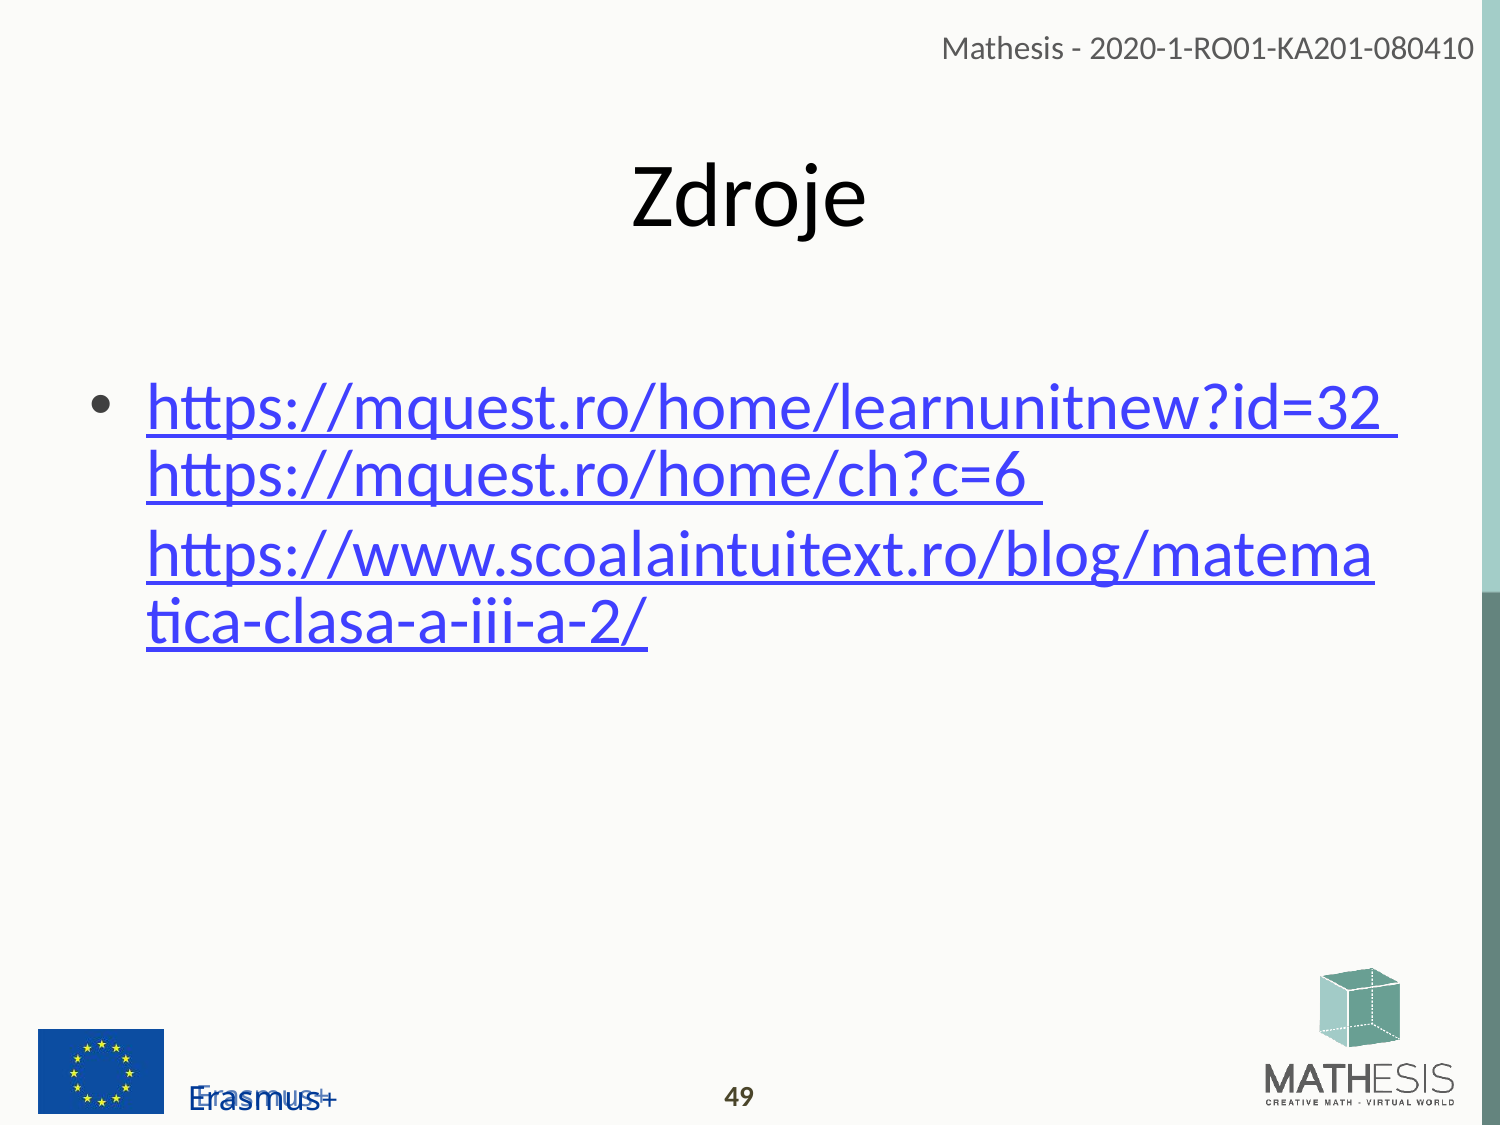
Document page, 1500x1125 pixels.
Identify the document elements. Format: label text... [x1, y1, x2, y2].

picture [38, 1029, 164, 1114]
list https://mquest.ro/home/learnunitnew?id=32 https://mquest.ro/home/ch?c=6 https://www.scoalaintuitext.ro/blog/matematica-clasa-a-iii-a-2/ [75, 262, 1425, 1005]
title Zdroje [75, 127, 1425, 262]
